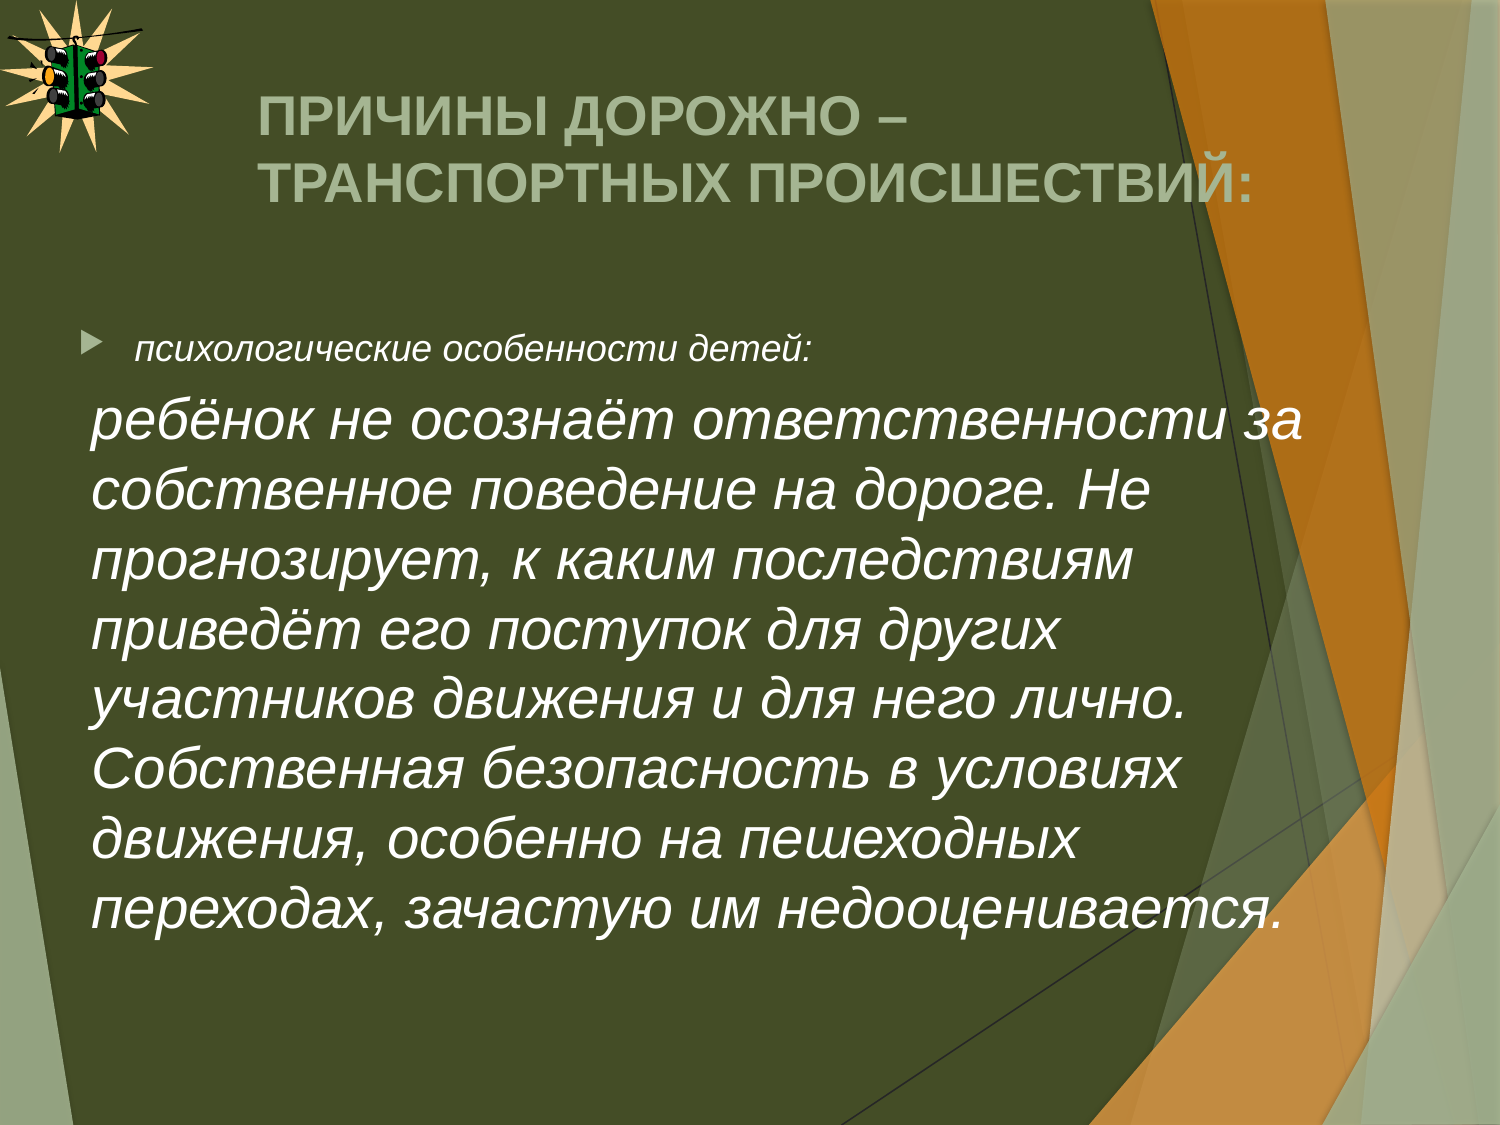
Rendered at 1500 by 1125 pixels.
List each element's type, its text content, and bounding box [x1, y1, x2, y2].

text_box ребёнок не осознаёт ответственности за собственное поведение на дороге. Не прогнозирует, к каким последствиям приведёт его поступок для других участников движения и для него лично. Собственная безопасность в условиях движения, особенно на пешеходных переходах, зачастую им недооценивается. [76, 373, 1400, 948]
picture [0, 0, 154, 154]
title ПРИЧИНЫ ДОРОЖНО – ТРАНСПОРТНЫХ ПРОИСШЕСТВИЙ: [242, 71, 1284, 289]
list психологические особенности детей: [63, 316, 1414, 1055]
